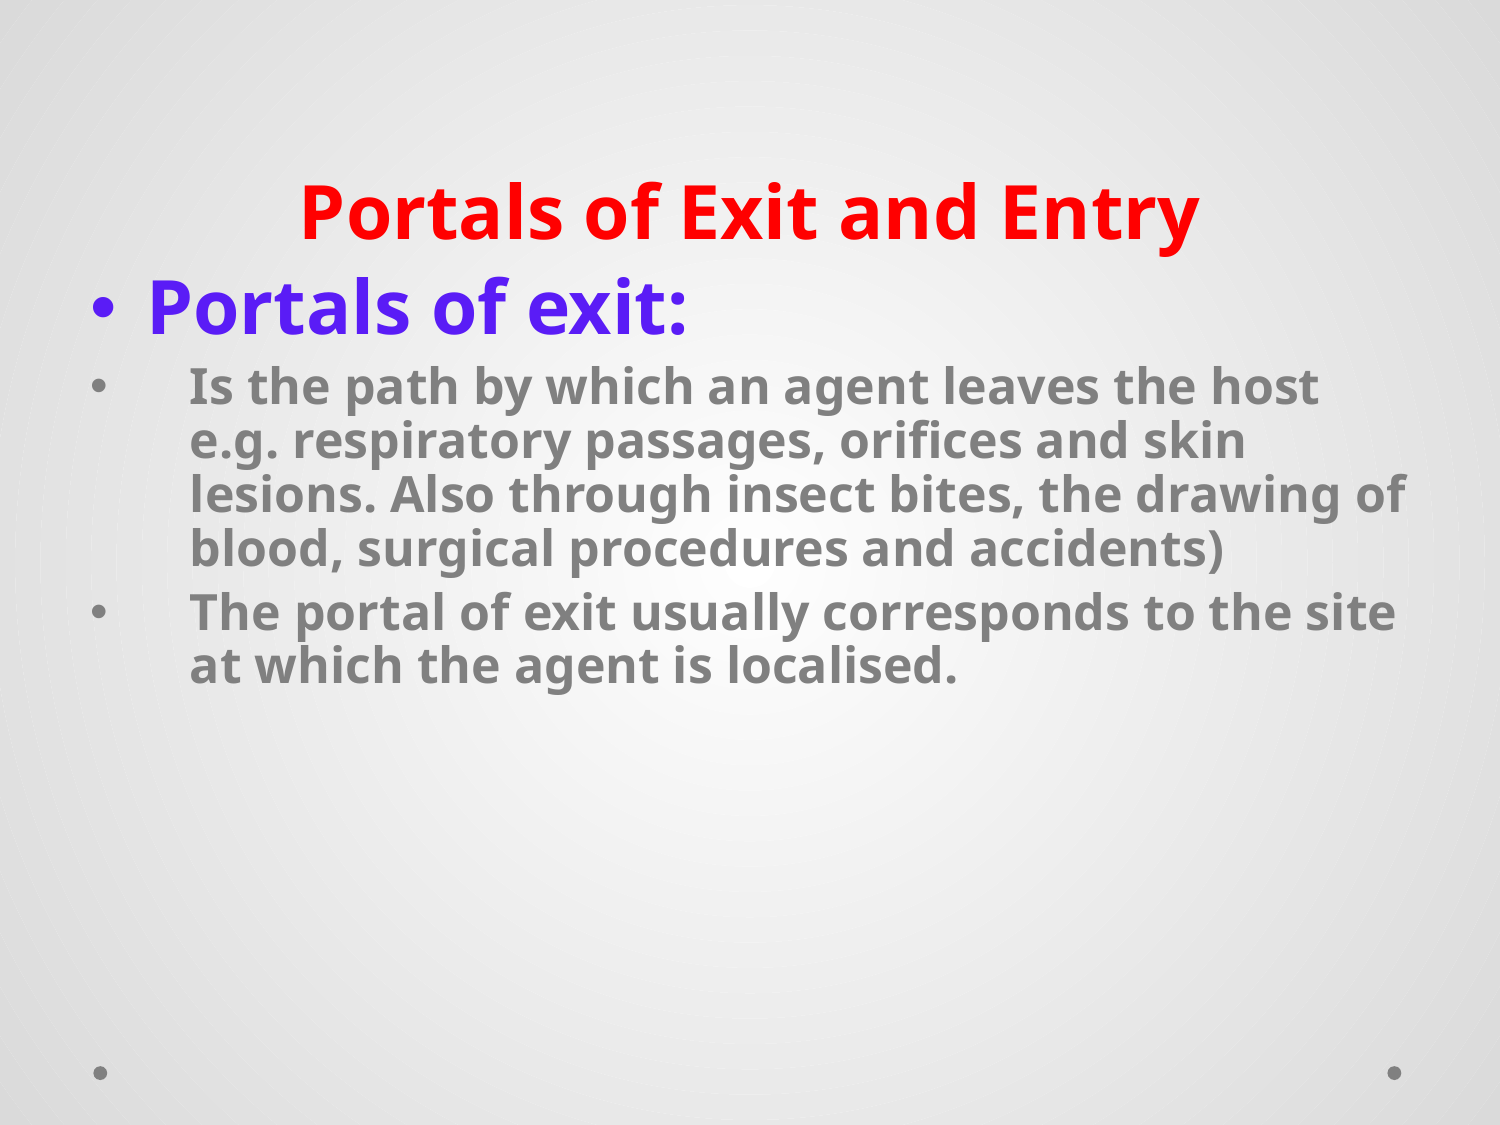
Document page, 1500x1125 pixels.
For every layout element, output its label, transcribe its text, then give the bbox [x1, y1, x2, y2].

list Portals of exit: Is the path by which an agent leaves the host e.g. respiratory passages, orifices and skin lesions. Also through insect bites, the drawing of blood, surgical procedures and accidents) The portal of exit usually corresponds to the site at which the agent is localised. [75, 262, 1425, 1005]
title Portals of Exit and Entry [75, 0, 1425, 262]
